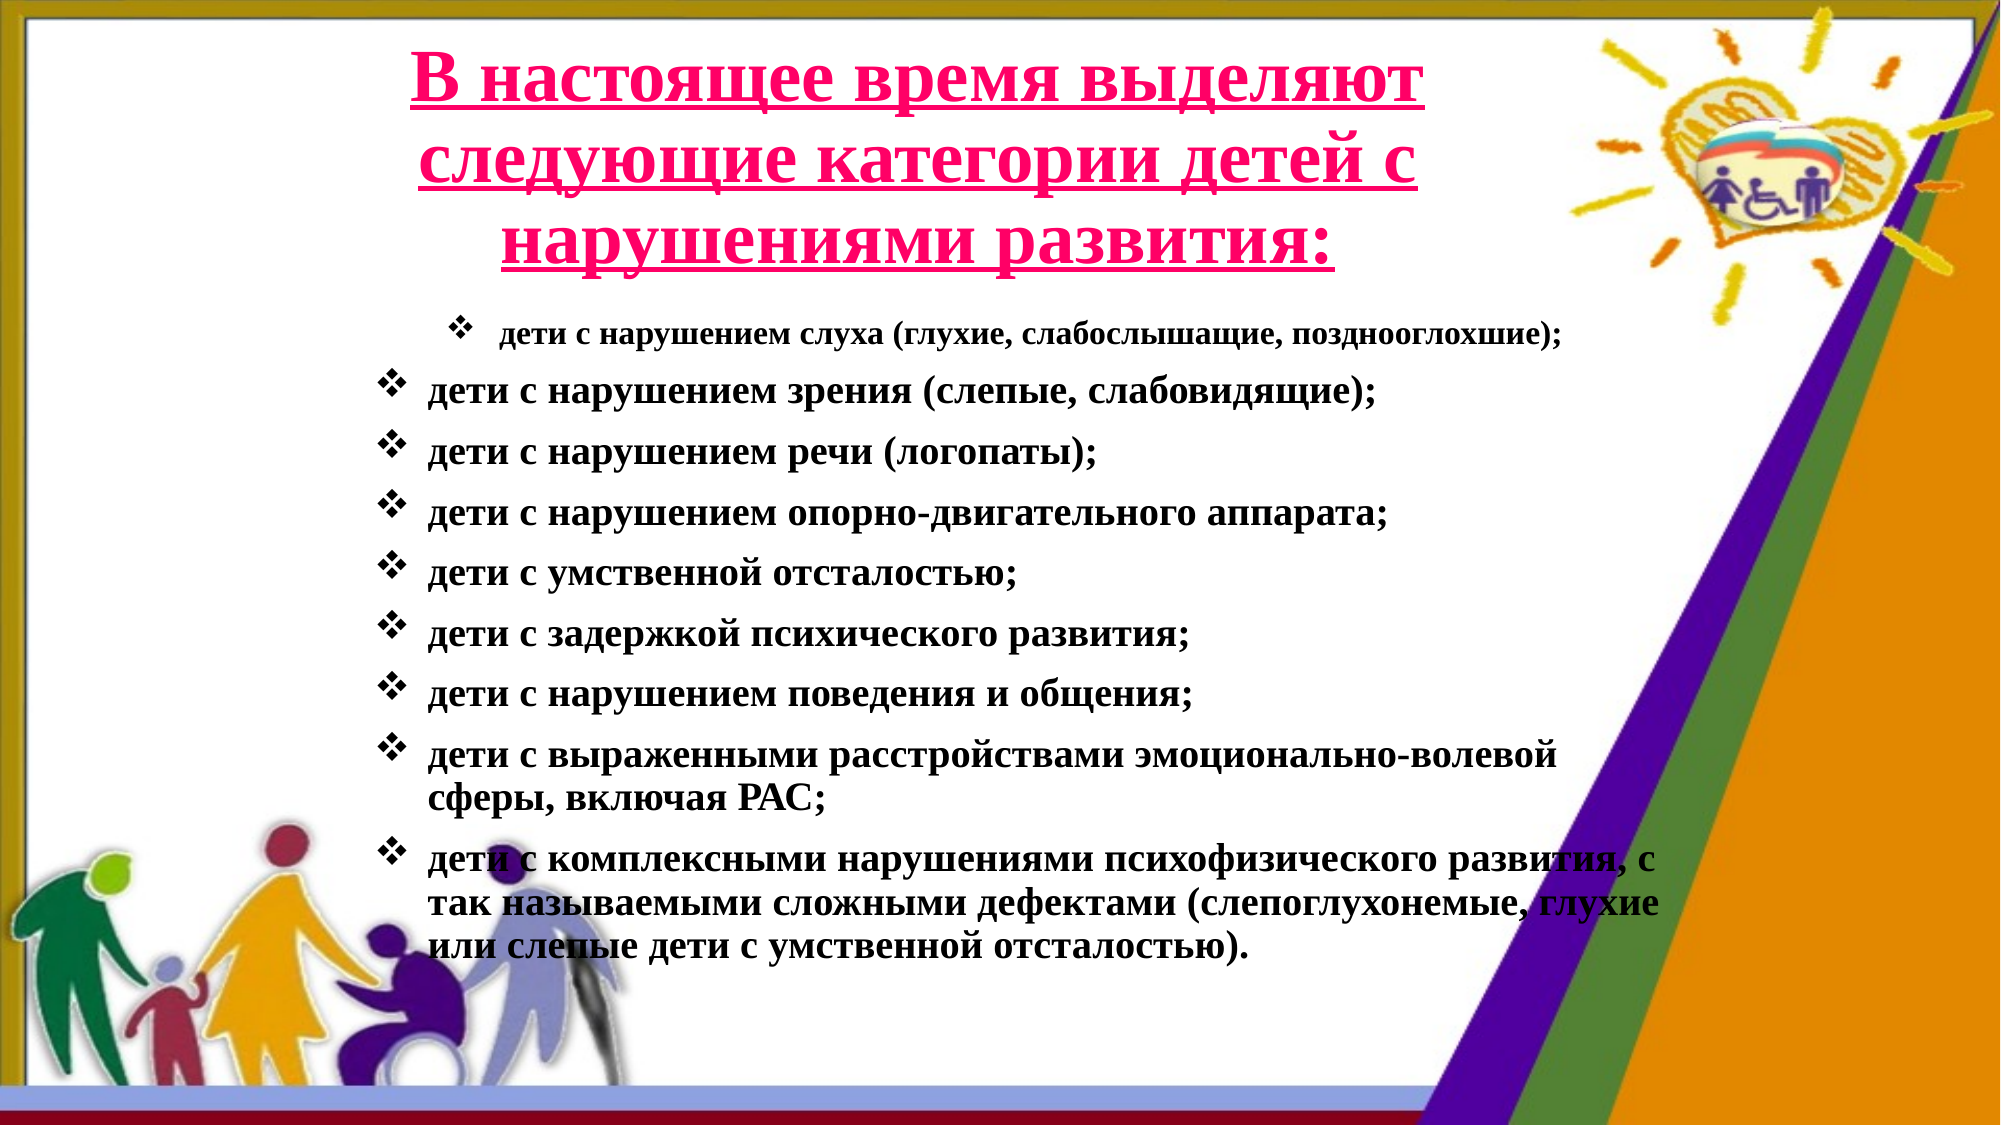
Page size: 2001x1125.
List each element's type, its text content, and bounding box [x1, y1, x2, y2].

list дети с нарушением слуха (глухие, слабослышащие, позднооглохшие); дети с нарушением зрения (слепые, слабовидящие); дети с нарушением речи (логопаты); дети с нарушением опорно-двигательного аппарата; дети с умственной отсталостью; дети с задержкой психического развития; дети с нарушением поведения и общения; дети с выраженными расстройствами эмоционально-волевой сферы, включая РАС; дети с комплексными нарушениями психофизического развития, с так называемыми сложными дефектами (слепоглухонемые, глухие или слепые дети с умственной отсталостью). [359, 308, 1679, 1011]
title В настоящее время выделяют следующие категории детей с нарушениями развития: [263, 0, 1573, 378]
picture [0, 0, 2001, 1125]
